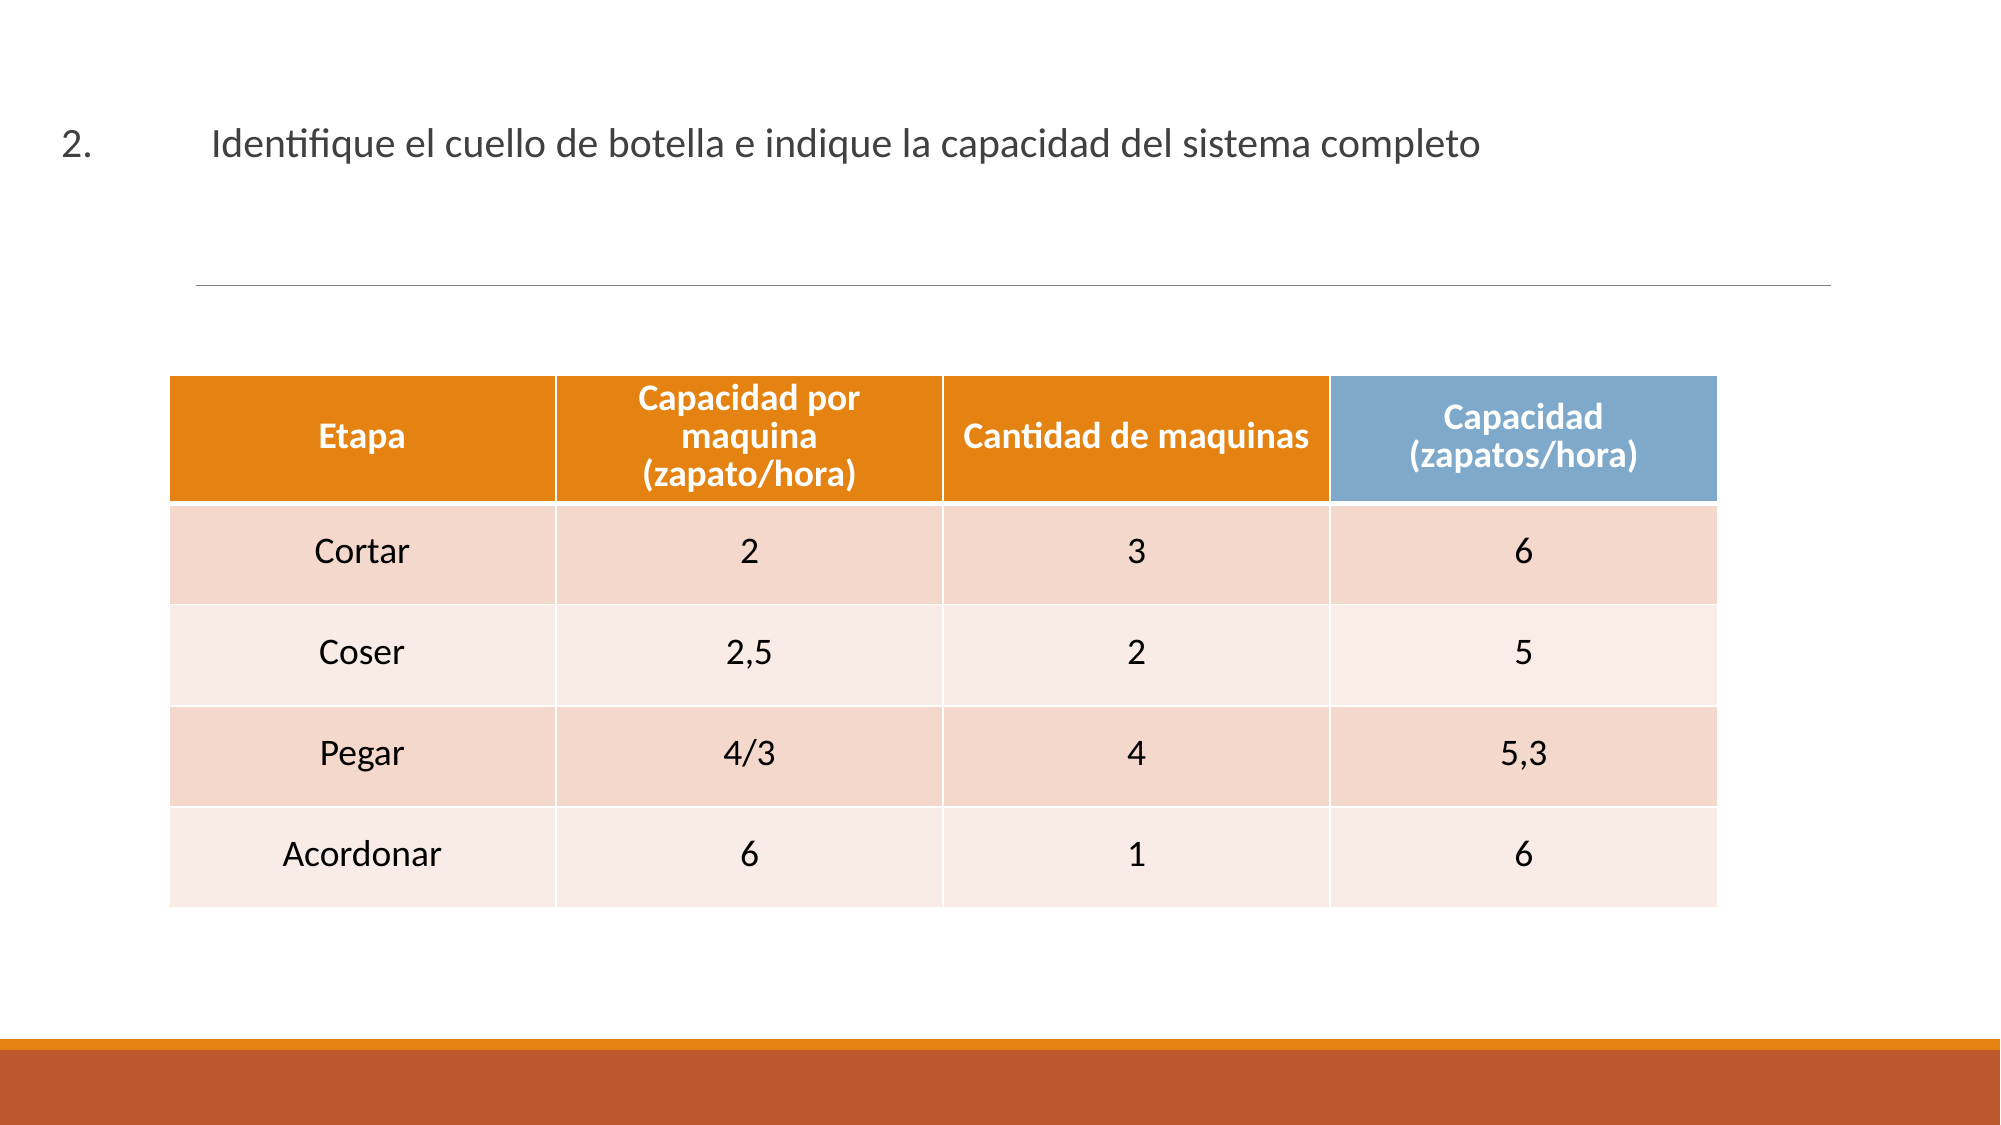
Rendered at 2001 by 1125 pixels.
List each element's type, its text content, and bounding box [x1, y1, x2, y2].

table_cell Acordonar [170, 808, 555, 907]
table_header Capacidad (zapatos/hora) [1331, 376, 1717, 501]
table_cell 2 [557, 506, 942, 604]
table_header Cantidad de maquinas [944, 376, 1329, 501]
table_cell Pegar [170, 707, 555, 806]
table_cell 6 [1331, 808, 1717, 907]
table_cell Coser [170, 605, 555, 705]
table_cell 3 [944, 506, 1329, 604]
table_header Etapa [170, 376, 555, 501]
table_cell Cortar [170, 506, 555, 604]
table_header Capacidad por maquina (zapato/hora) [557, 376, 942, 501]
table_cell 6 [1331, 506, 1717, 604]
text_box 2. Identifique el cuello de botella e indique la capacidad del sistema completo [61, 114, 1883, 717]
table_cell 4/3 [557, 707, 942, 806]
table_cell 2 [944, 605, 1329, 705]
table_cell 5,3 [1331, 707, 1717, 806]
table_cell 2,5 [557, 605, 942, 705]
table_cell 5 [1331, 605, 1717, 705]
table_cell 6 [557, 808, 942, 907]
table_cell 4 [944, 707, 1329, 806]
table_cell 1 [944, 808, 1329, 907]
